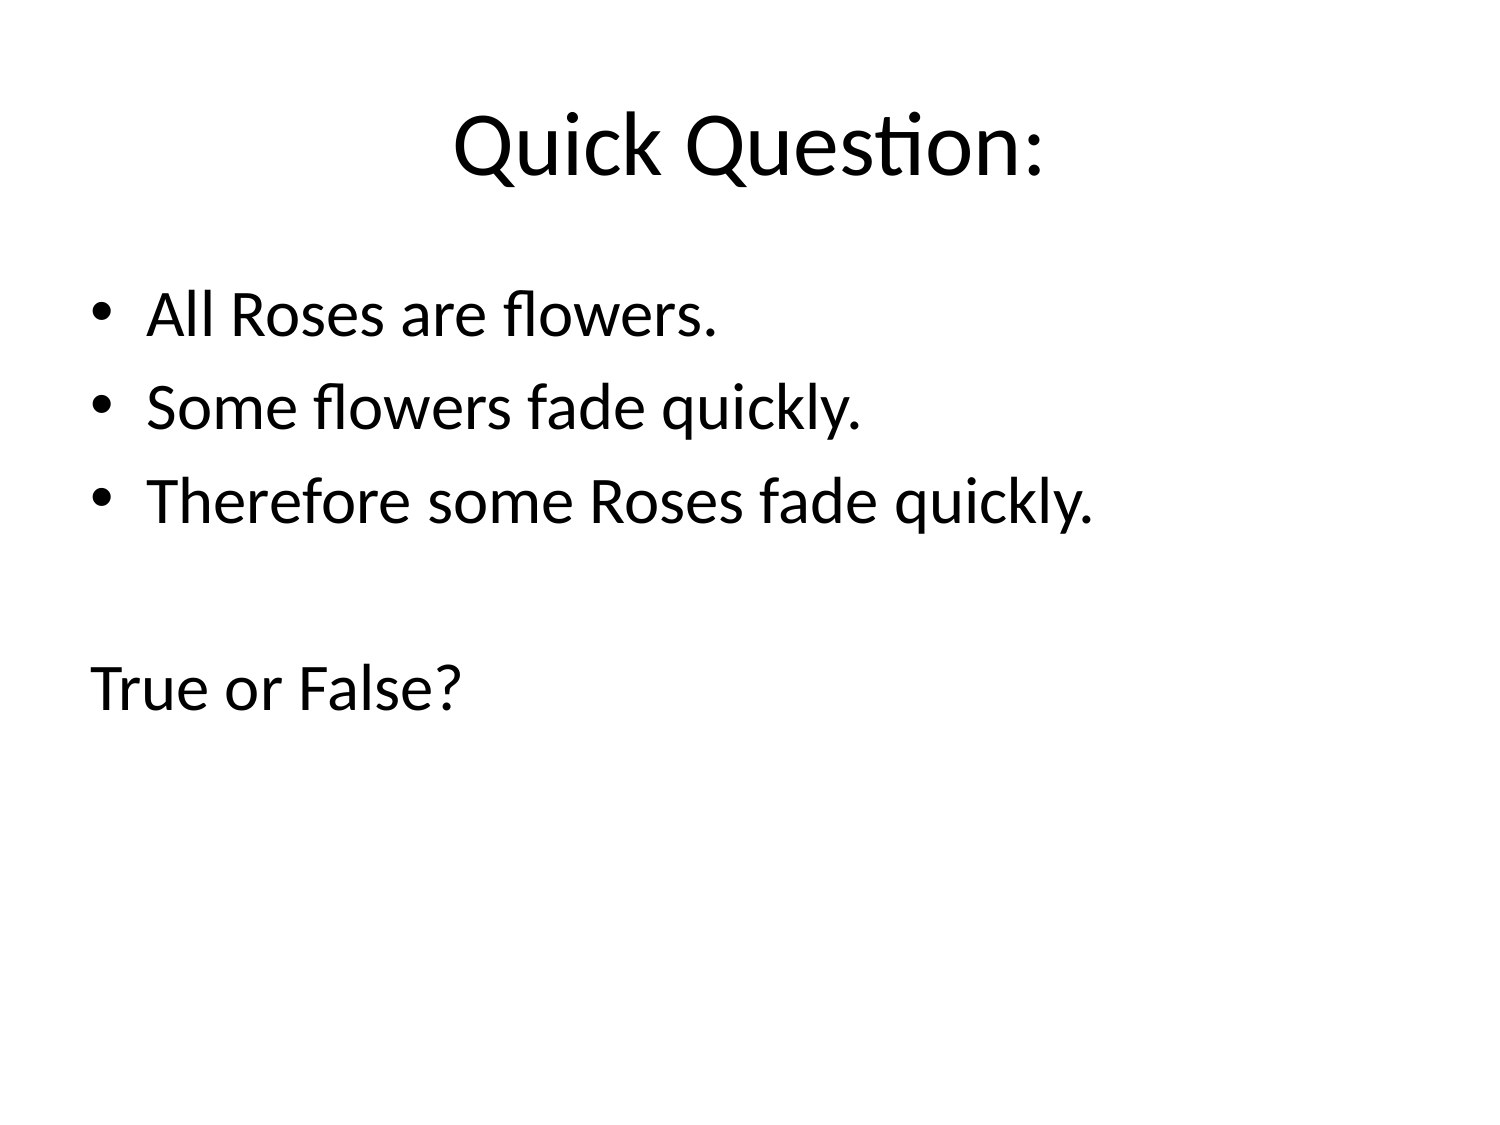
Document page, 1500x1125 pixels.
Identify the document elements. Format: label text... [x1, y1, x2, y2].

title Quick Question: [75, 45, 1425, 233]
list All Roses are flowers. Some flowers fade quickly. Therefore some Roses fade quickly. True or False? [75, 262, 1425, 1005]
